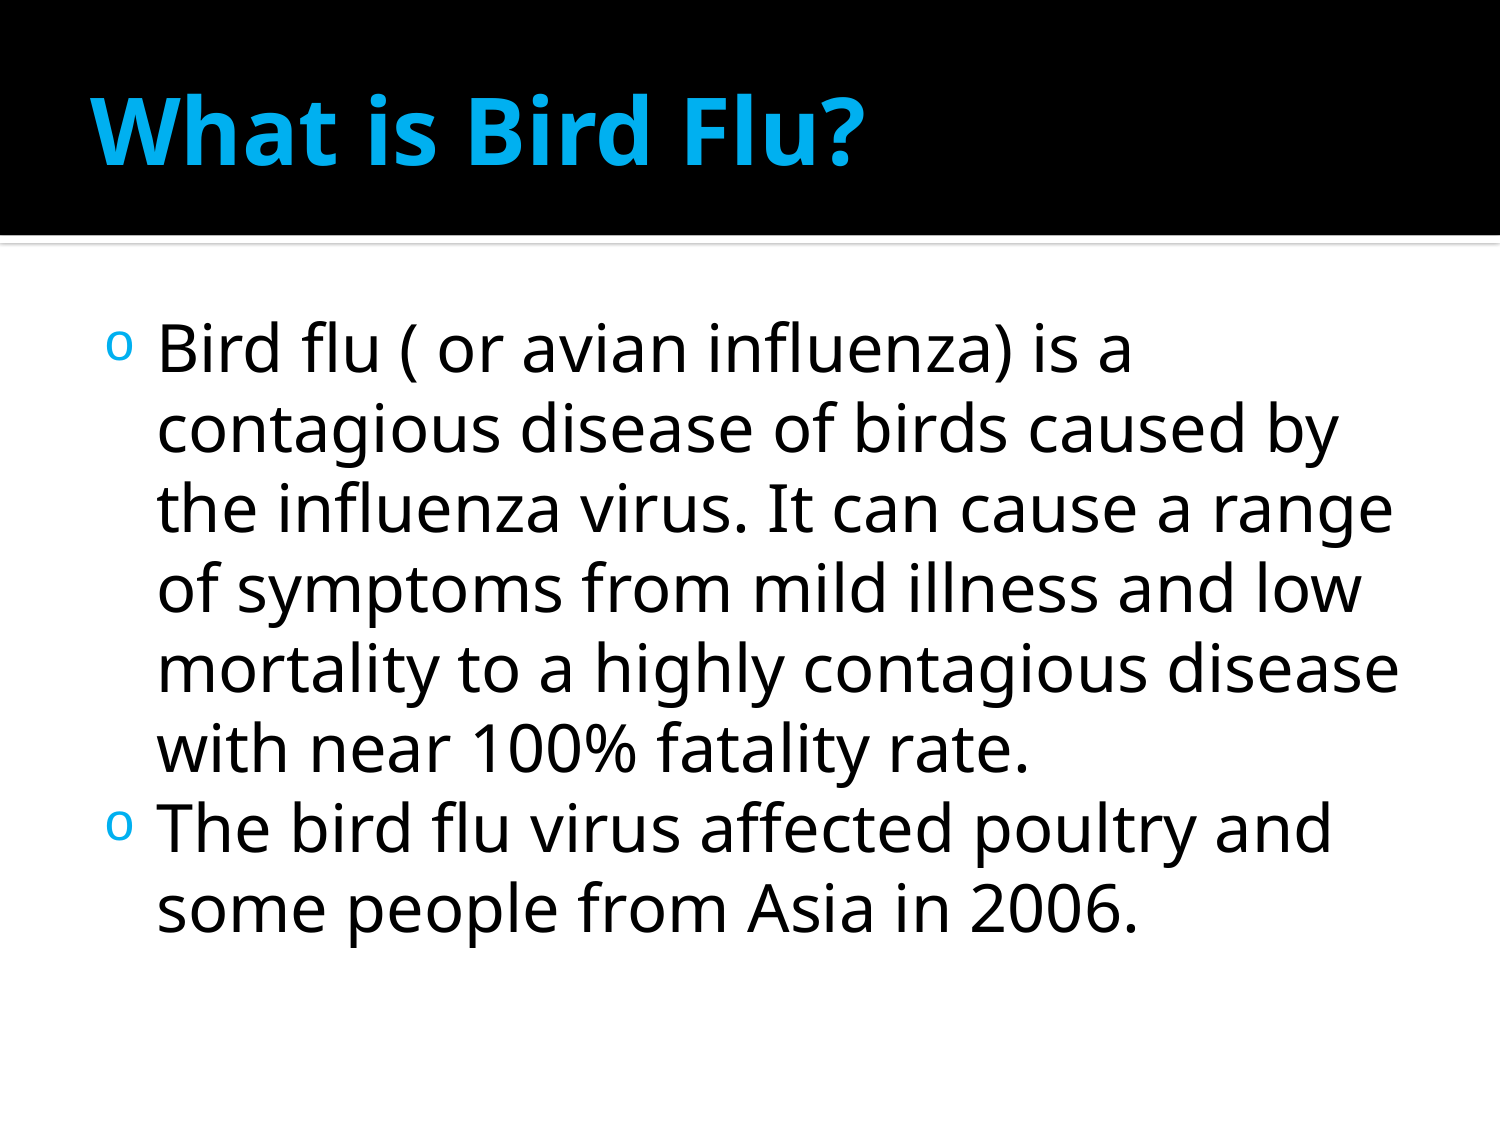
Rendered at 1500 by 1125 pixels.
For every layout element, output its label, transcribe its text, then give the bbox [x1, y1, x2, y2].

list Bird flu ( or avian influenza) is a contagious disease of birds caused by the influenza virus. It can cause a range of symptoms from mild illness and low mortality to a highly contagious disease with near 100% fatality rate. The bird flu virus affected poultry and some people from Asia in 2006. [75, 291, 1425, 1050]
title What is Bird Flu? [75, 25, 1425, 231]
